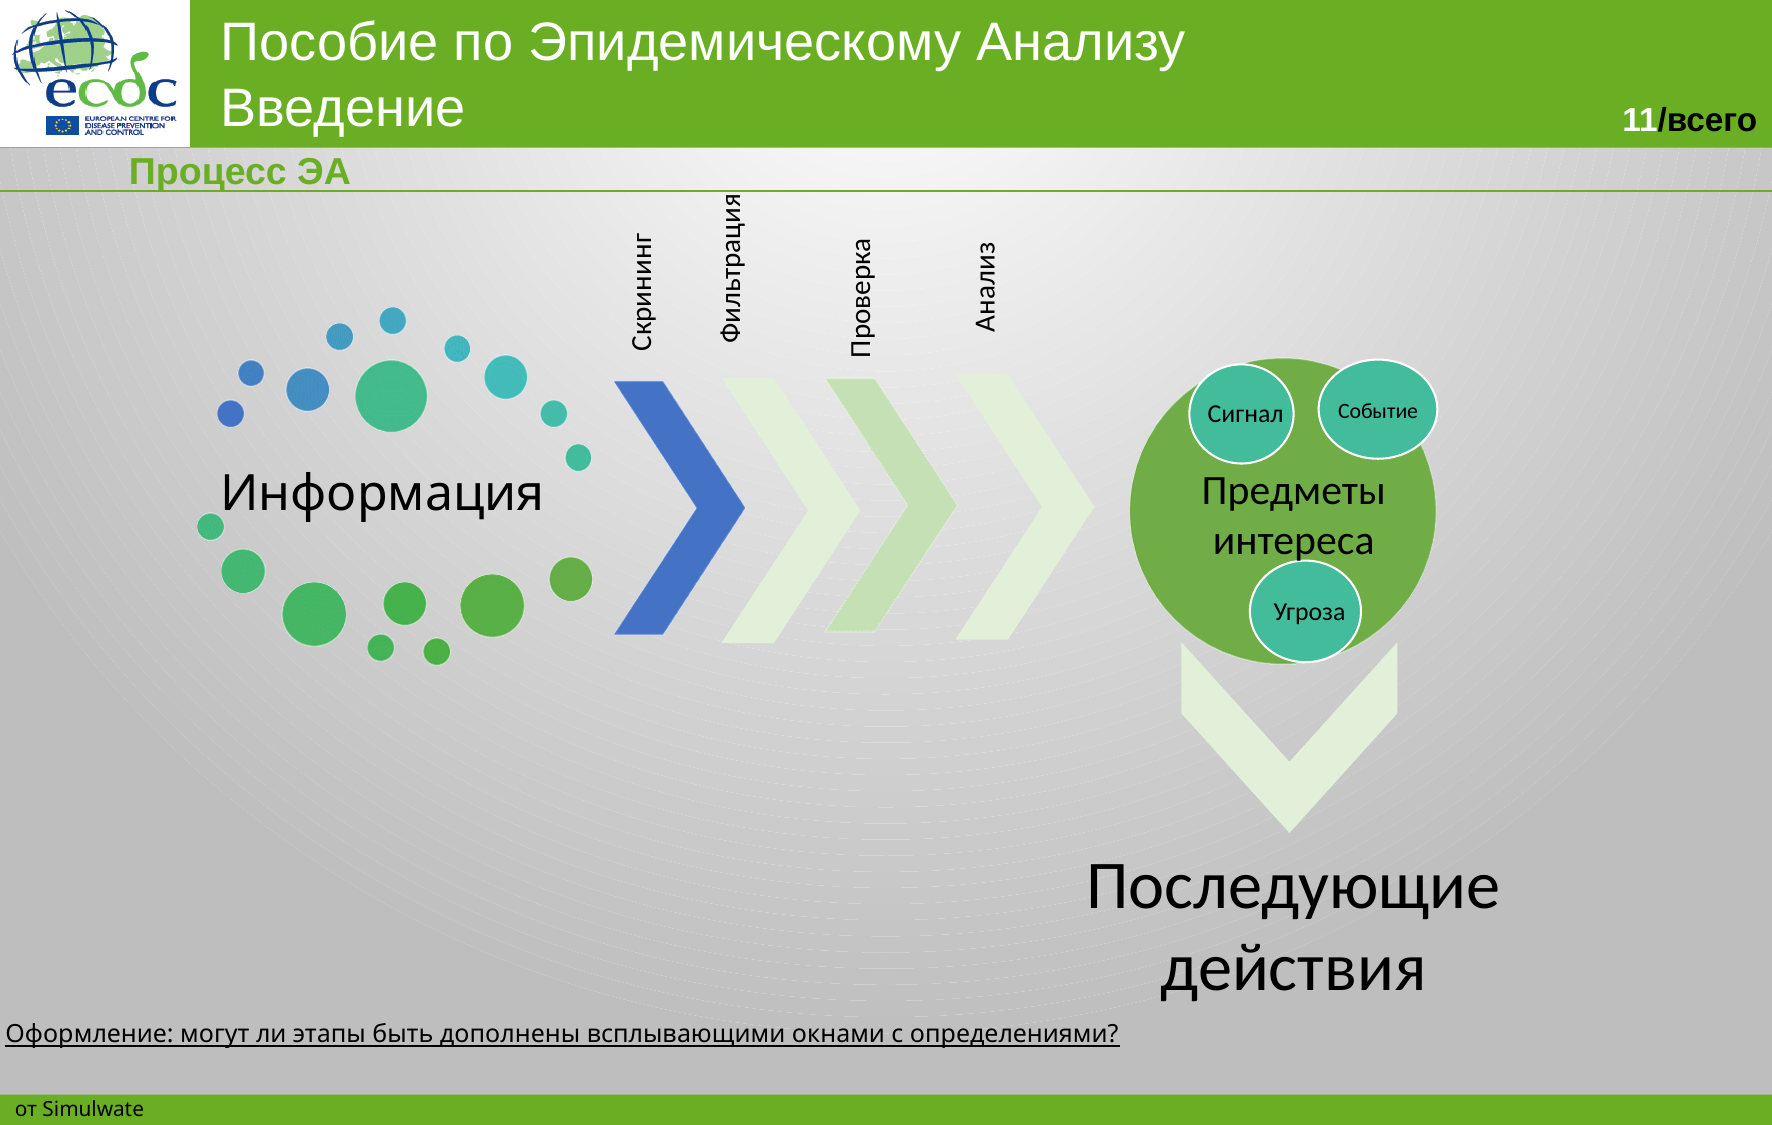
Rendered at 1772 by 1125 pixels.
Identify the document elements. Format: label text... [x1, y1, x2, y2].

text_box Анализ [962, 162, 1009, 303]
picture [194, 304, 1543, 872]
text_box Проверка [833, 196, 899, 303]
text_box Скрининг [614, 189, 681, 303]
text_box Процесс ЭА [114, 144, 703, 201]
text_box Фильтрация [703, 108, 769, 303]
text_box Оформление: могут ли этапы быть дополнены всплывающими окнами с определениями? [0, 1013, 1135, 1056]
picture [0, 0, 190, 147]
text_box Последующие действия [1053, 879, 1534, 988]
